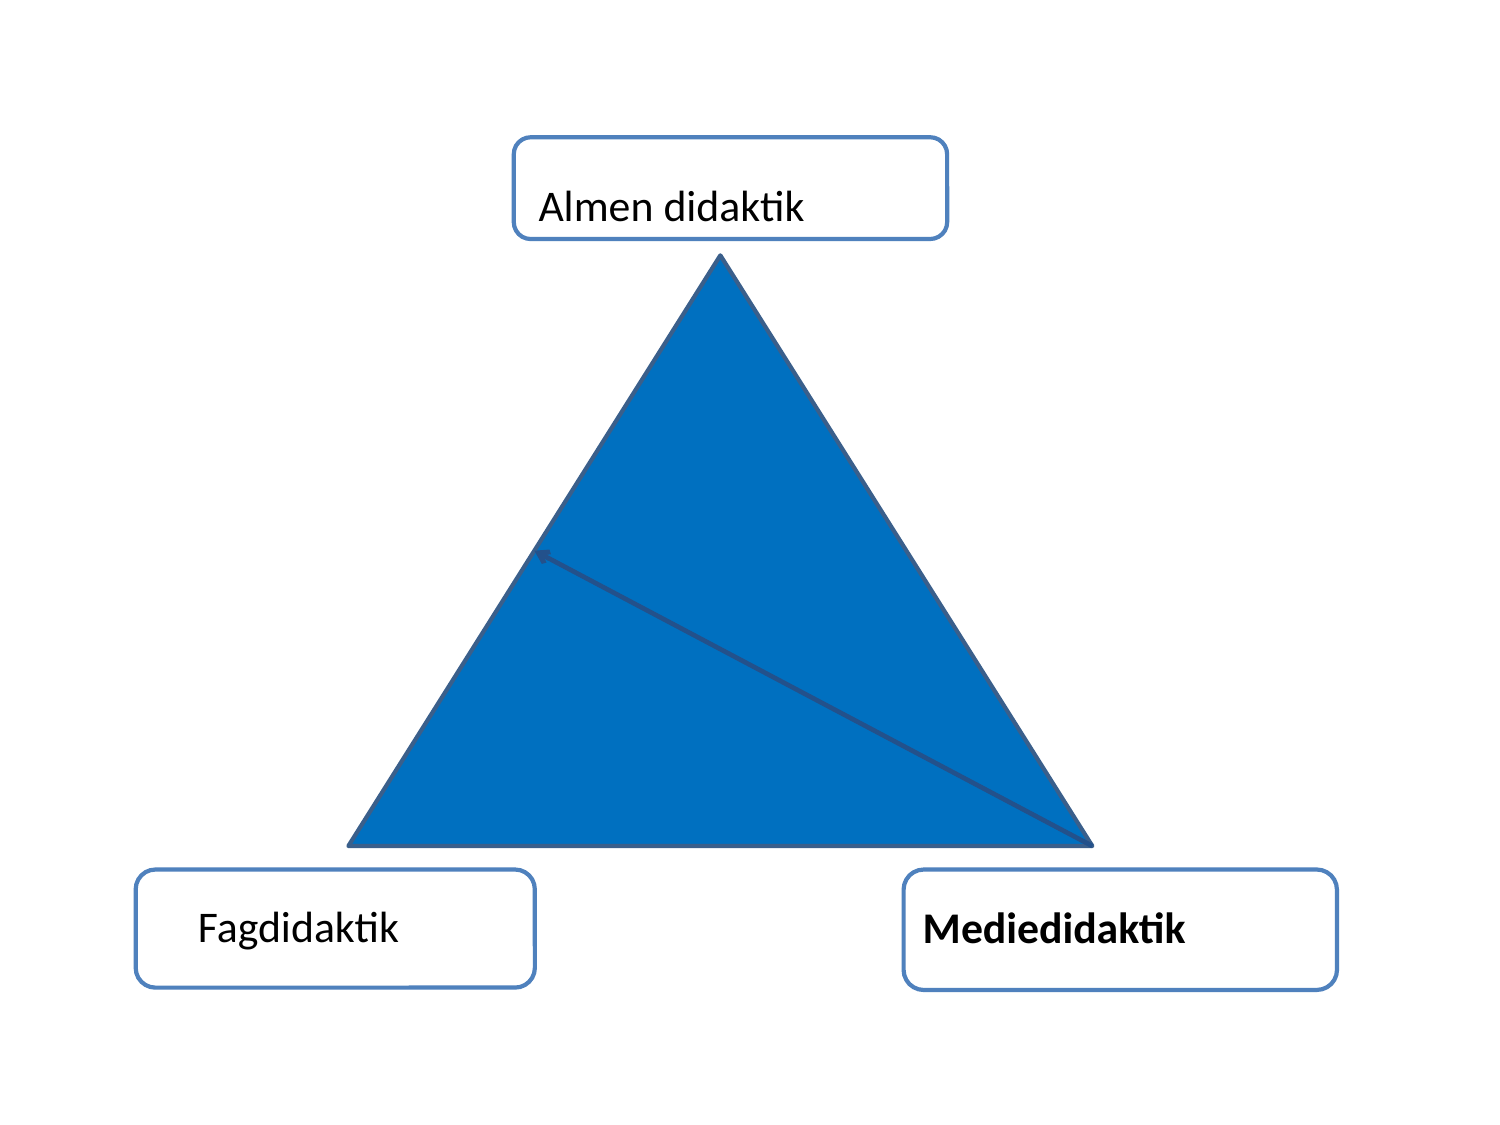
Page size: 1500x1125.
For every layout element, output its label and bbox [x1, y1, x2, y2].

text_box [135, 869, 574, 988]
text_box [534, 550, 1093, 847]
text_box [513, 136, 950, 253]
text_box [903, 869, 1338, 991]
text_box [346, 261, 908, 849]
